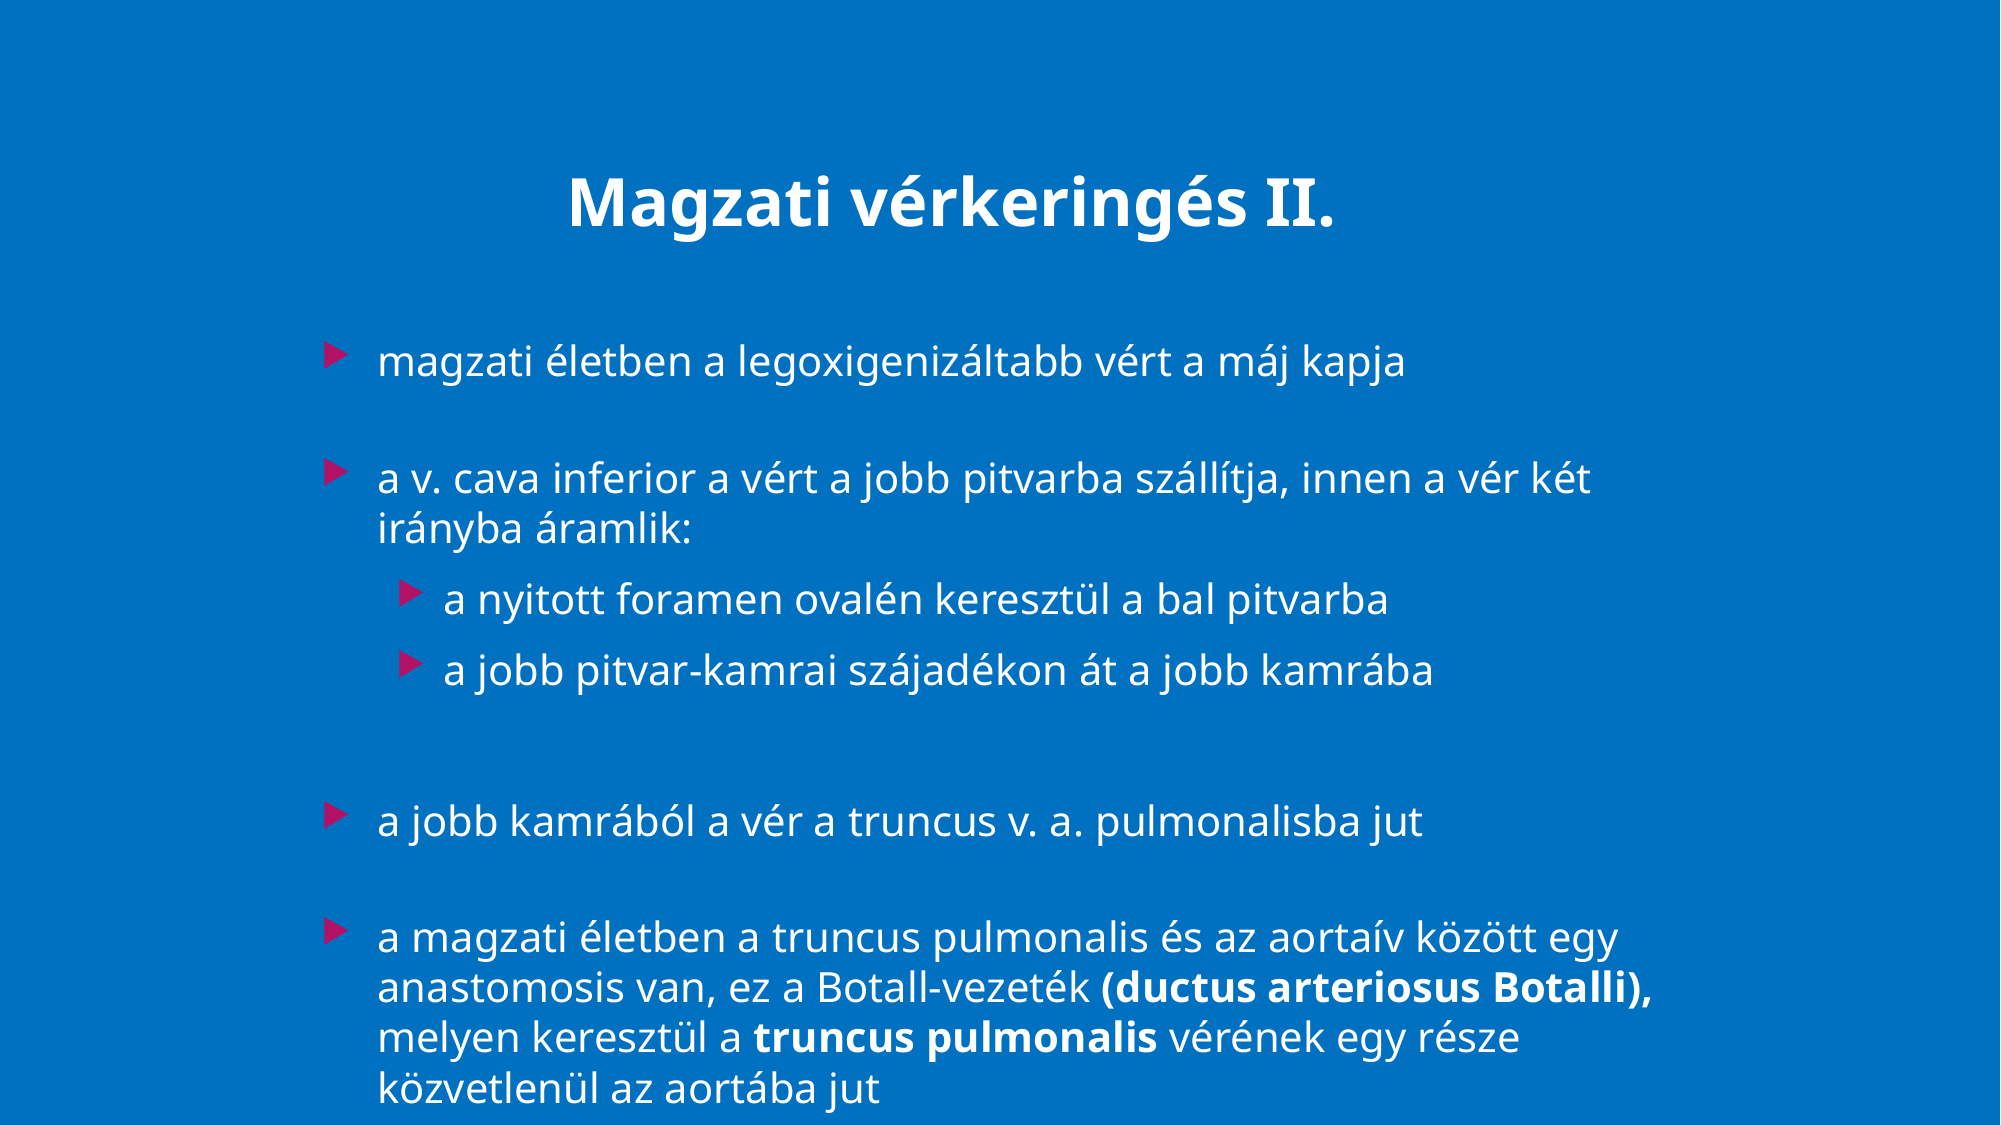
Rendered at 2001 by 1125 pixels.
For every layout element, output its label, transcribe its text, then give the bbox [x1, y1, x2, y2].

text_box Magzati vérkeringés II. [551, 152, 1353, 247]
list magzati életben a legoxigenizáltabb vért a máj kapja a v. cava inferior a vért a jobb pitvarba szállítja, innen a vér két irányba áramlik: a nyitott foramen ovalén keresztül a bal pitvarba a jobb pitvar-kamrai szájadékon át a jobb kamrába a jobb kamrából a vér a truncus v. a. pulmonalisba jut a magzati életben a truncus pulmonalis és az aortaív között egy anastomosis van, ez a Botall-vezeték (ductus arteriosus Botalli), melyen keresztül a truncus pulmonalis vérének egy része közvetlenül az aortába jut [306, 327, 1694, 1125]
